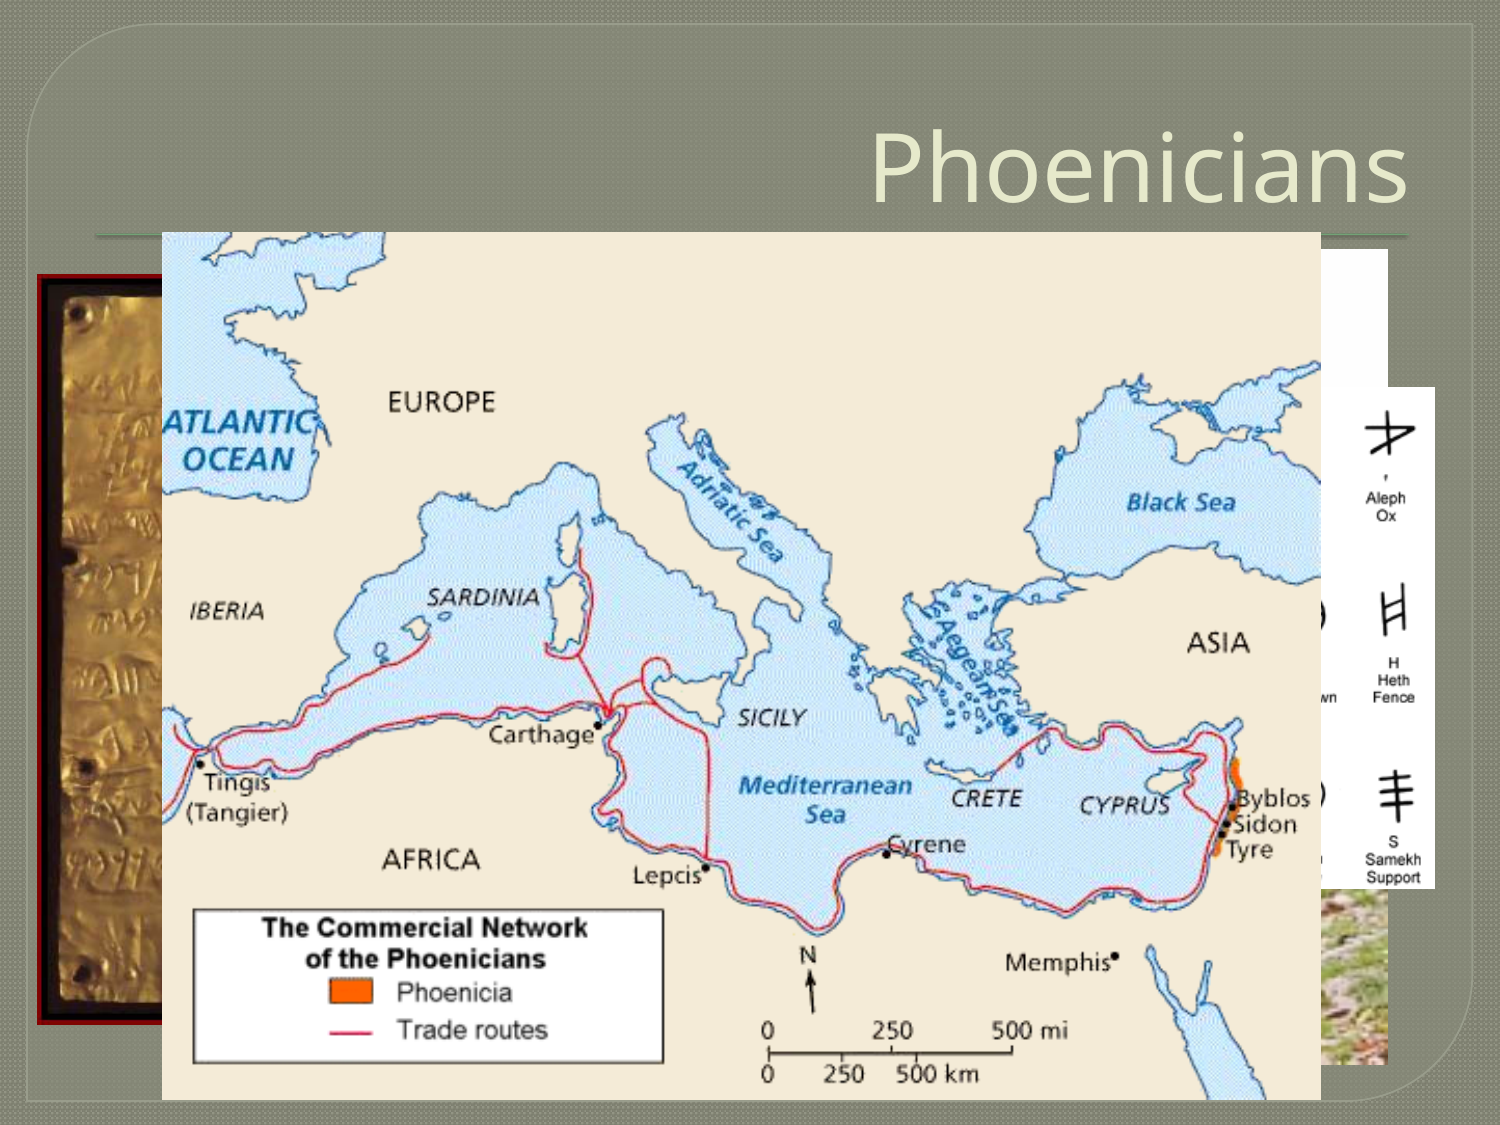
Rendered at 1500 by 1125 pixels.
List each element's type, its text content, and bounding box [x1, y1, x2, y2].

picture [37, 232, 1435, 1101]
title Phoenicians [75, 41, 1425, 229]
